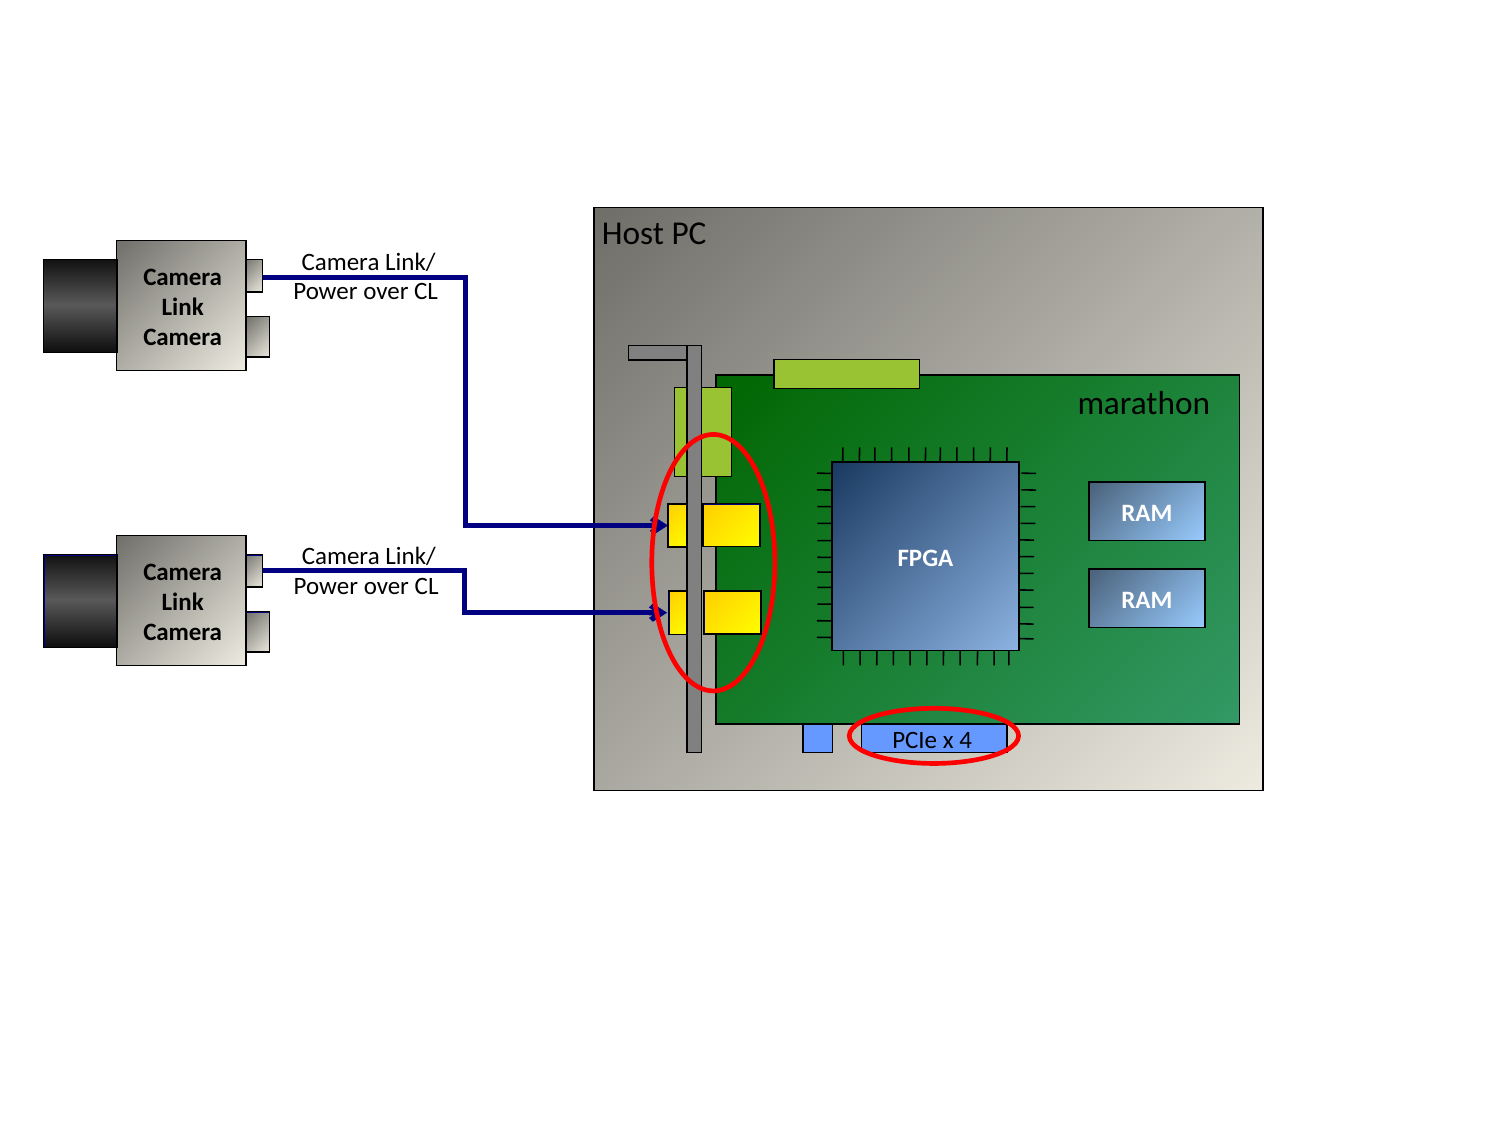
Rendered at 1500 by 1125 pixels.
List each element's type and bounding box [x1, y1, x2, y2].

text_box [43, 203, 1500, 791]
